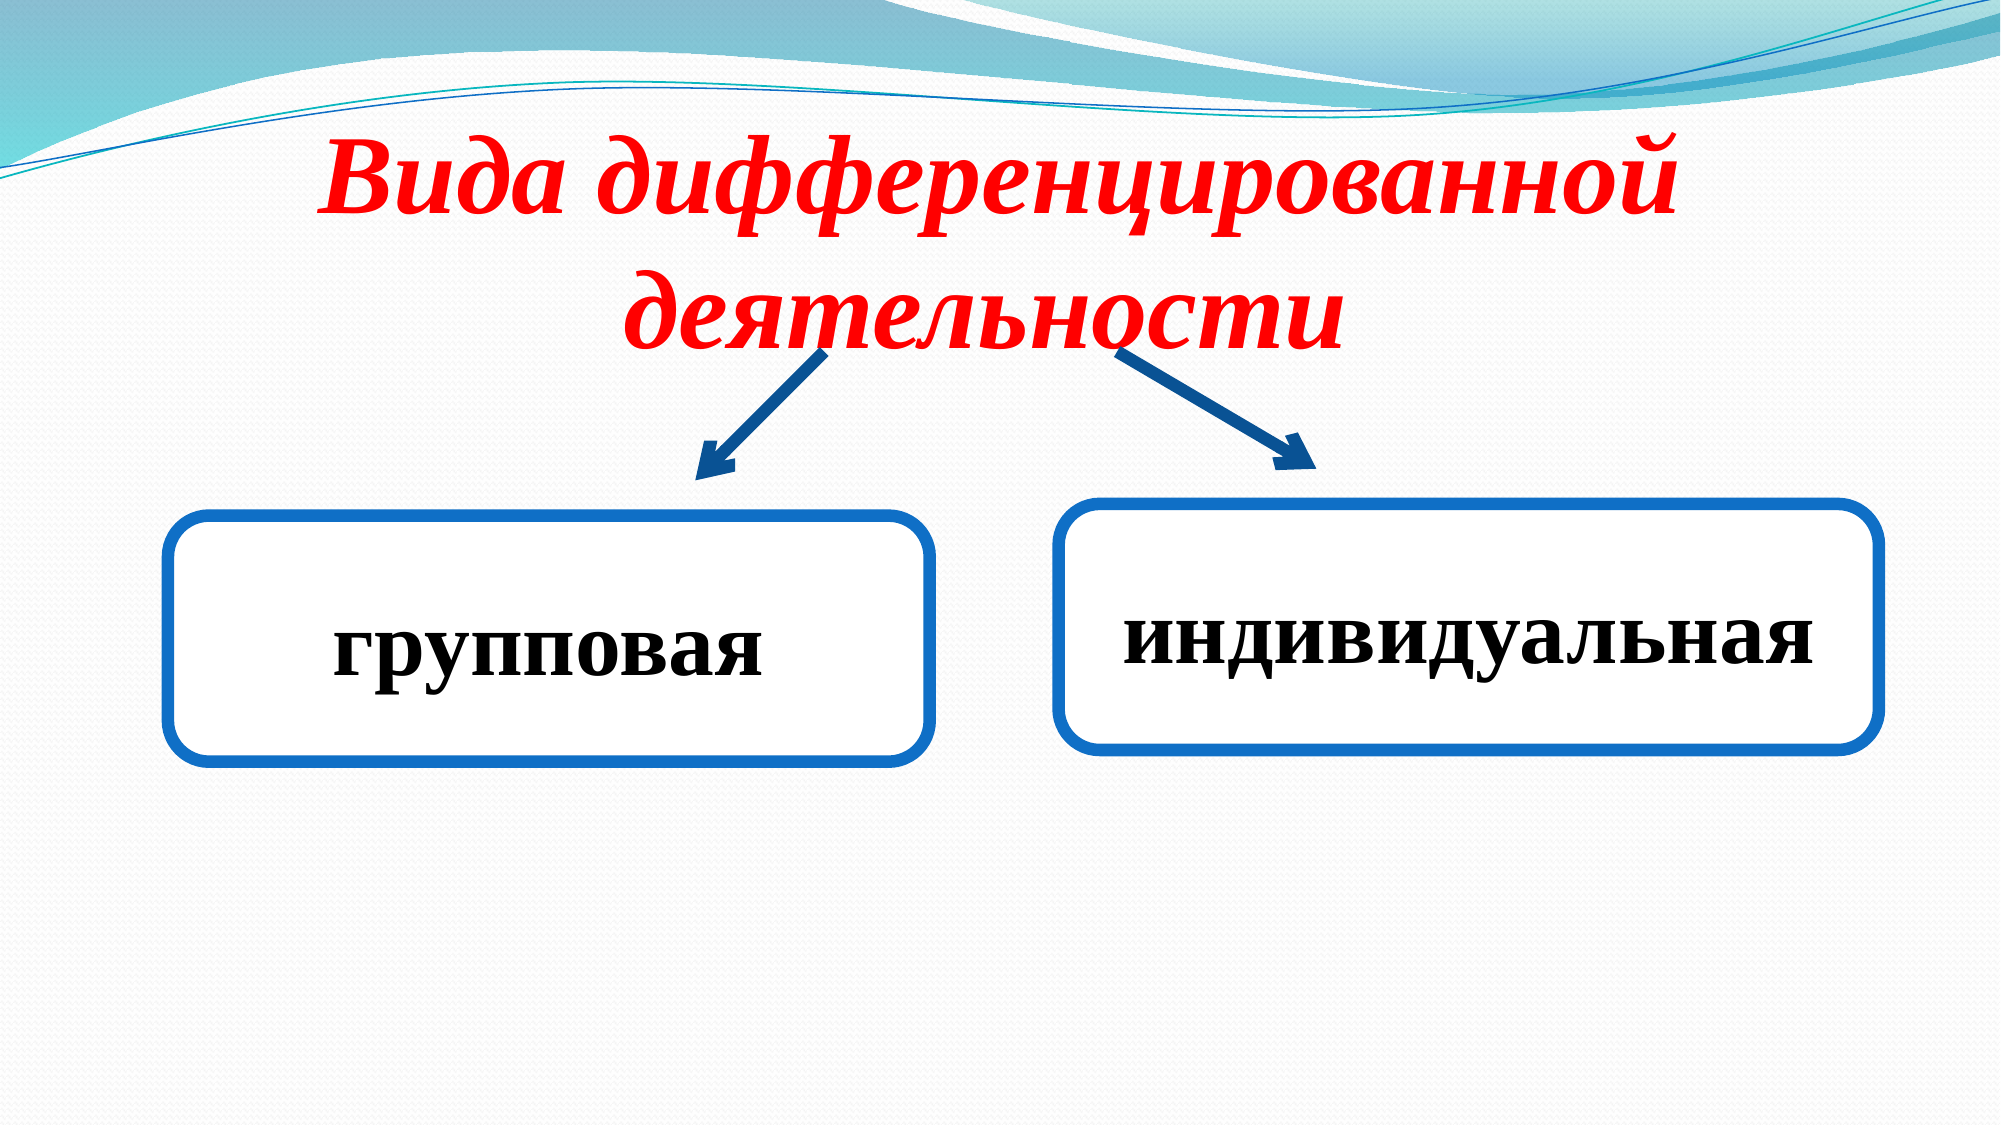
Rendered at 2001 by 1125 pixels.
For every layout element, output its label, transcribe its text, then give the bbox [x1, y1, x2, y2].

text_box групповая [165, 513, 932, 764]
text_box индивидуальная [1056, 501, 1882, 753]
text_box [695, 351, 825, 481]
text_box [1116, 351, 1317, 469]
text_box Вида дифференцированной деятельности [0, 93, 2000, 379]
text_box 05 [827, 357, 832, 379]
text_box 05 [1317, 352, 1324, 379]
text_box 05 [688, 352, 695, 379]
text_box 05 [1110, 354, 1115, 379]
